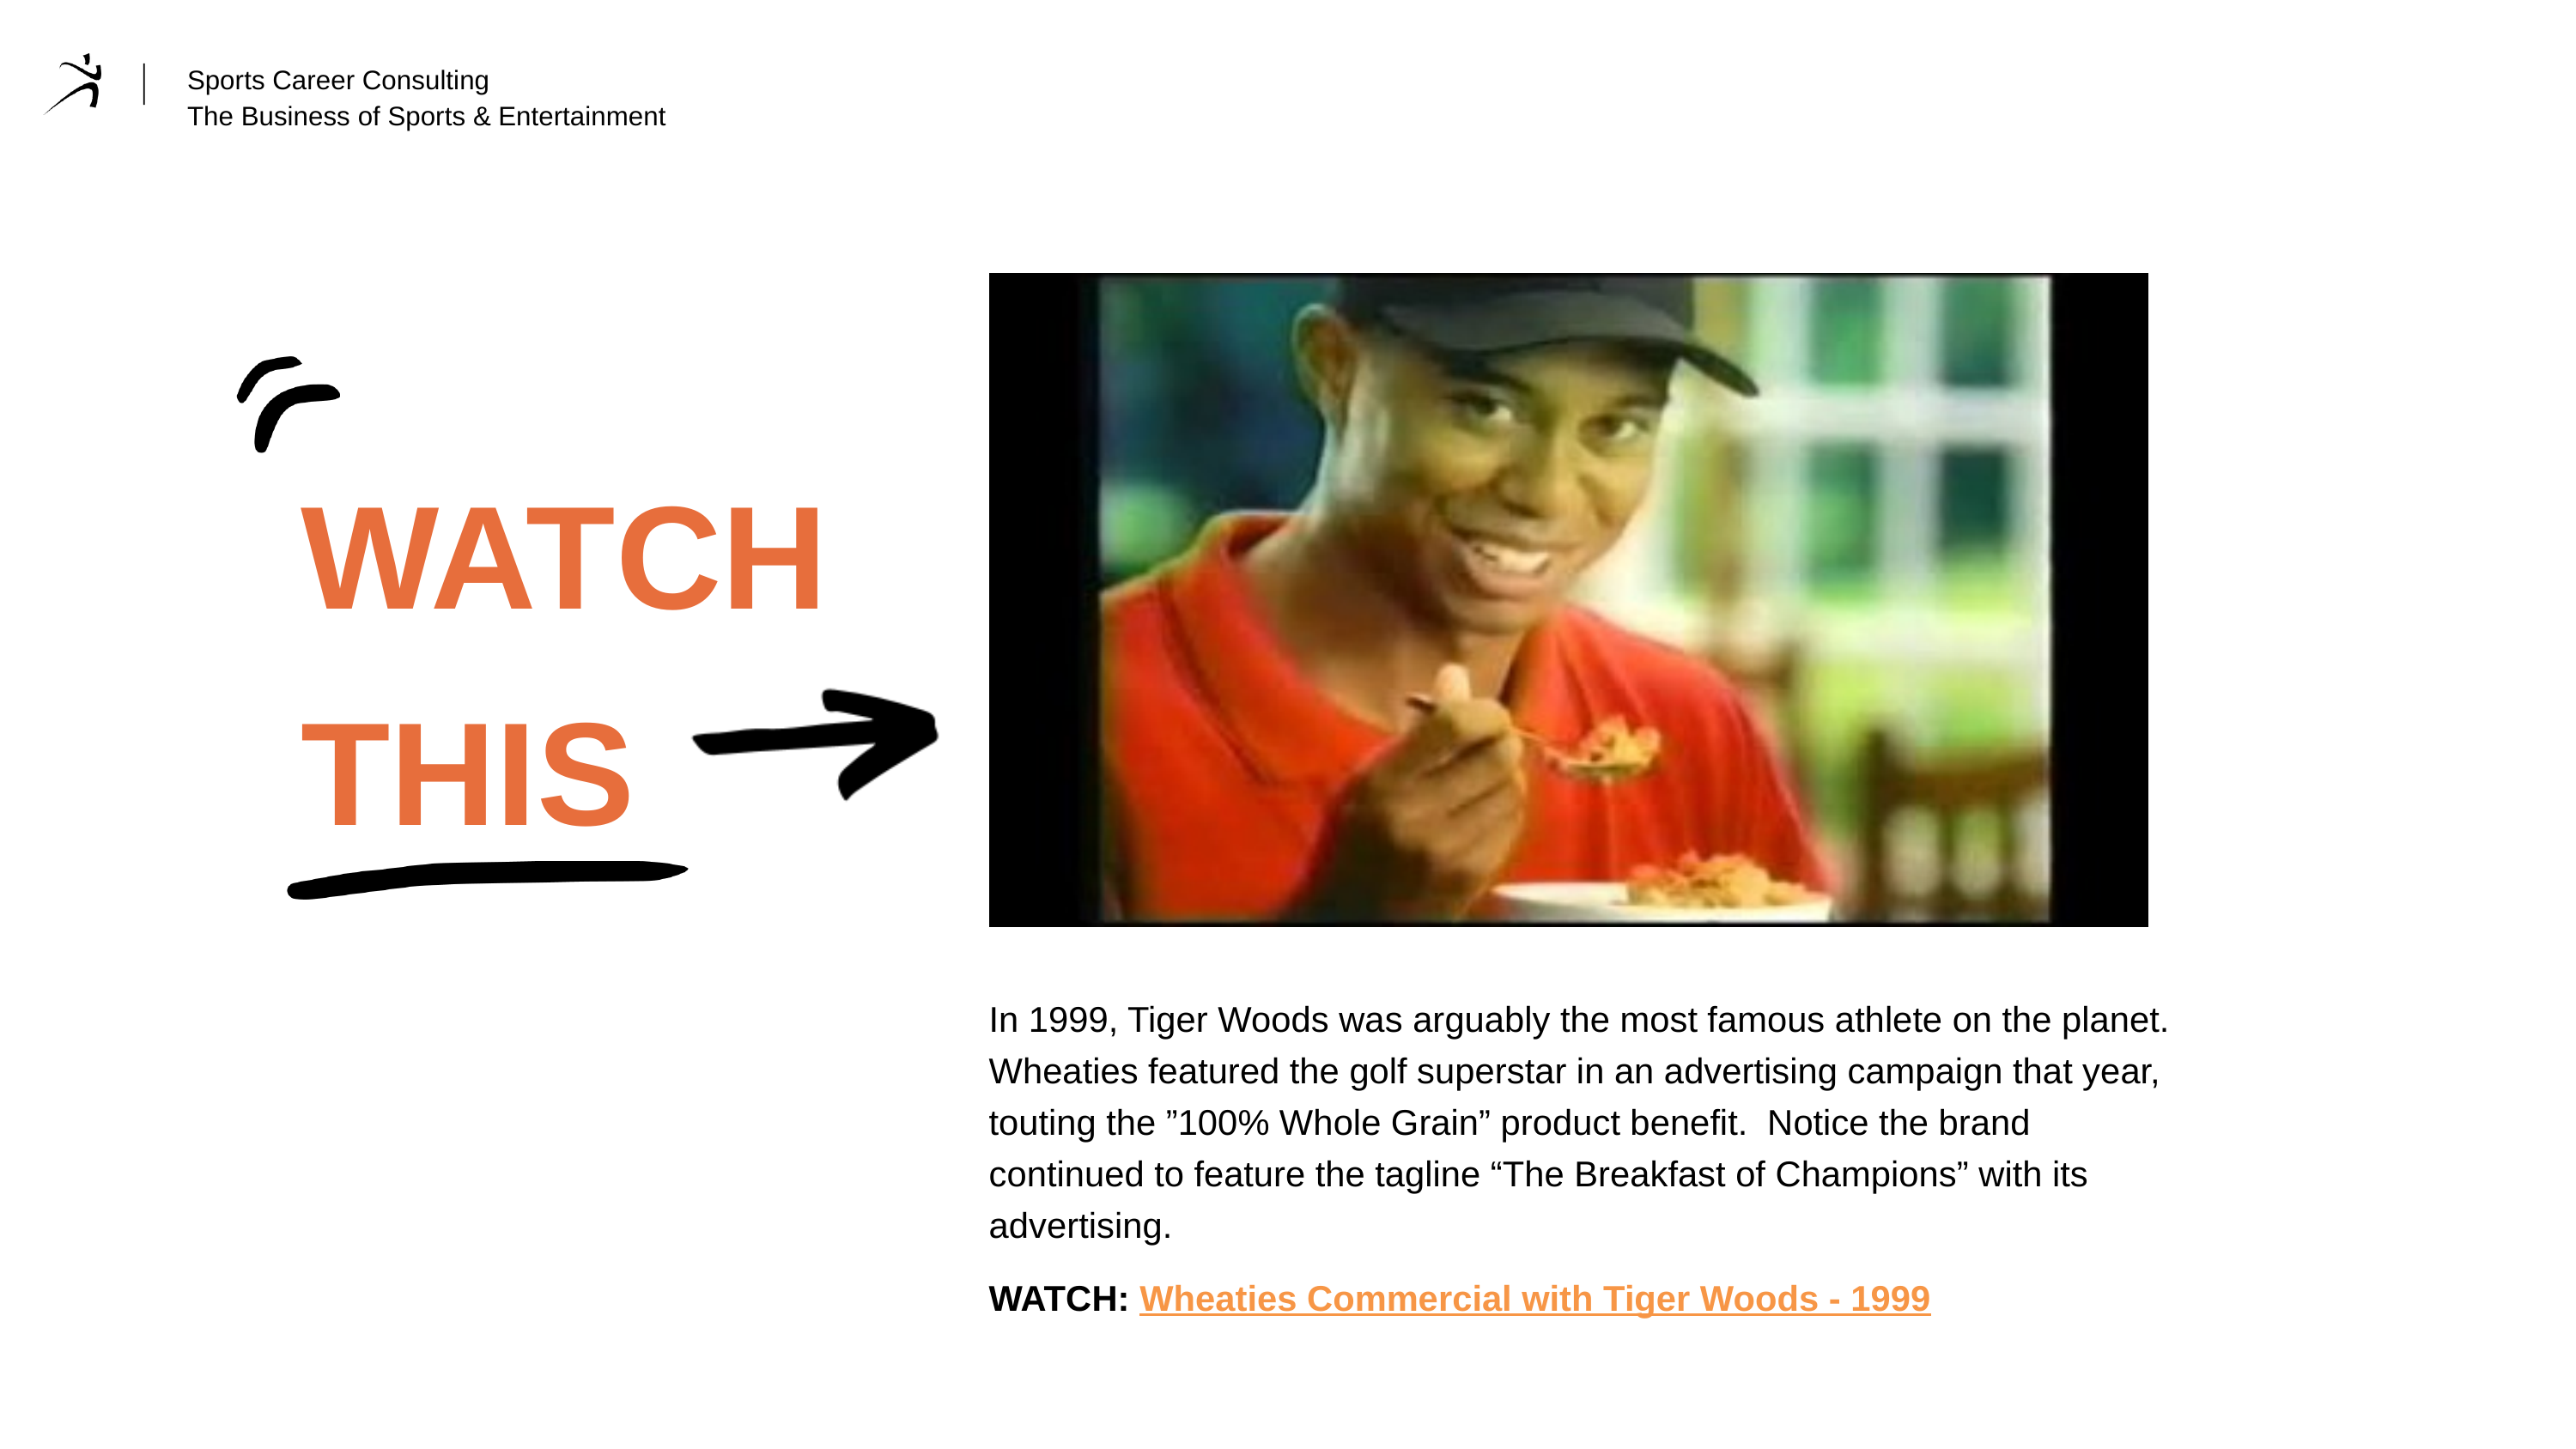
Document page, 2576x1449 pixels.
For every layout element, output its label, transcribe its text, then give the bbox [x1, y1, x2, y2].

text_box In 1999, Tiger Woods was arguably the most famous athlete on the planet. Wheaties featured the golf superstar in an advertising campaign that year, touting the ”100% Whole Grain” product benefit. Notice the brand continued to feature the tagline “The Breakfast of Champions” with its advertising. WATCH: Wheaties Commercial with Tiger Woods - 1999 [988, 988, 2196, 1319]
picture [234, 353, 340, 454]
picture [43, 53, 101, 115]
picture [287, 861, 689, 900]
text_box WATCH THIS [301, 421, 848, 856]
picture [667, 661, 960, 818]
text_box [988, 272, 2149, 928]
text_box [186, 44, 755, 121]
